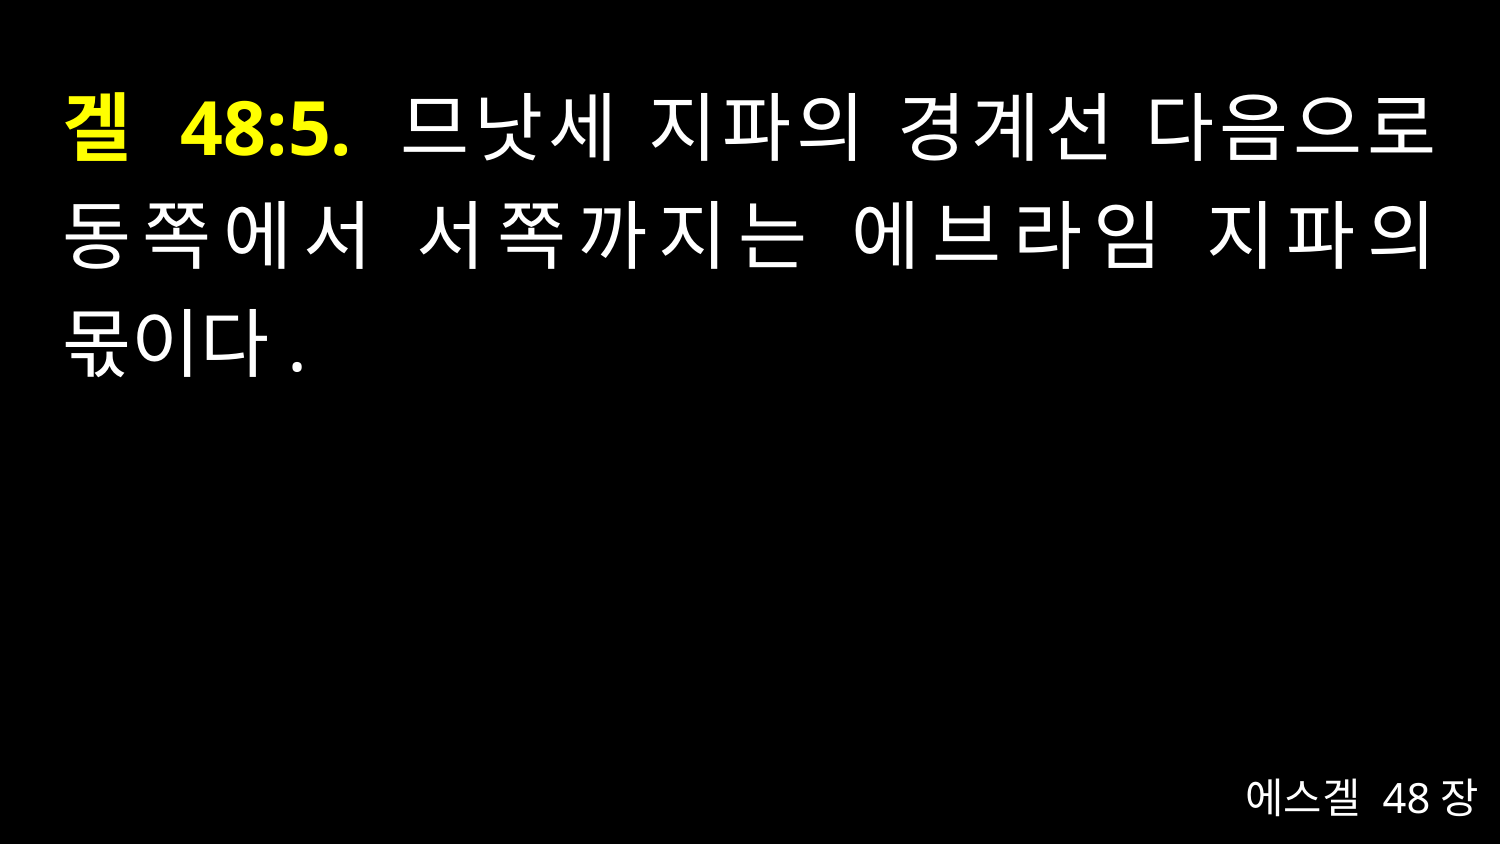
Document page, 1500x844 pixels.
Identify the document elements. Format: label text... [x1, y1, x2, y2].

subtitle 에스겔 48장 [916, 770, 1500, 844]
title 겔 48:5. 므낫세 지파의 경계선 다음으로 동쪽에서 서쪽까지는 에브라임 지파의 몫이다. [0, 0, 1500, 844]
